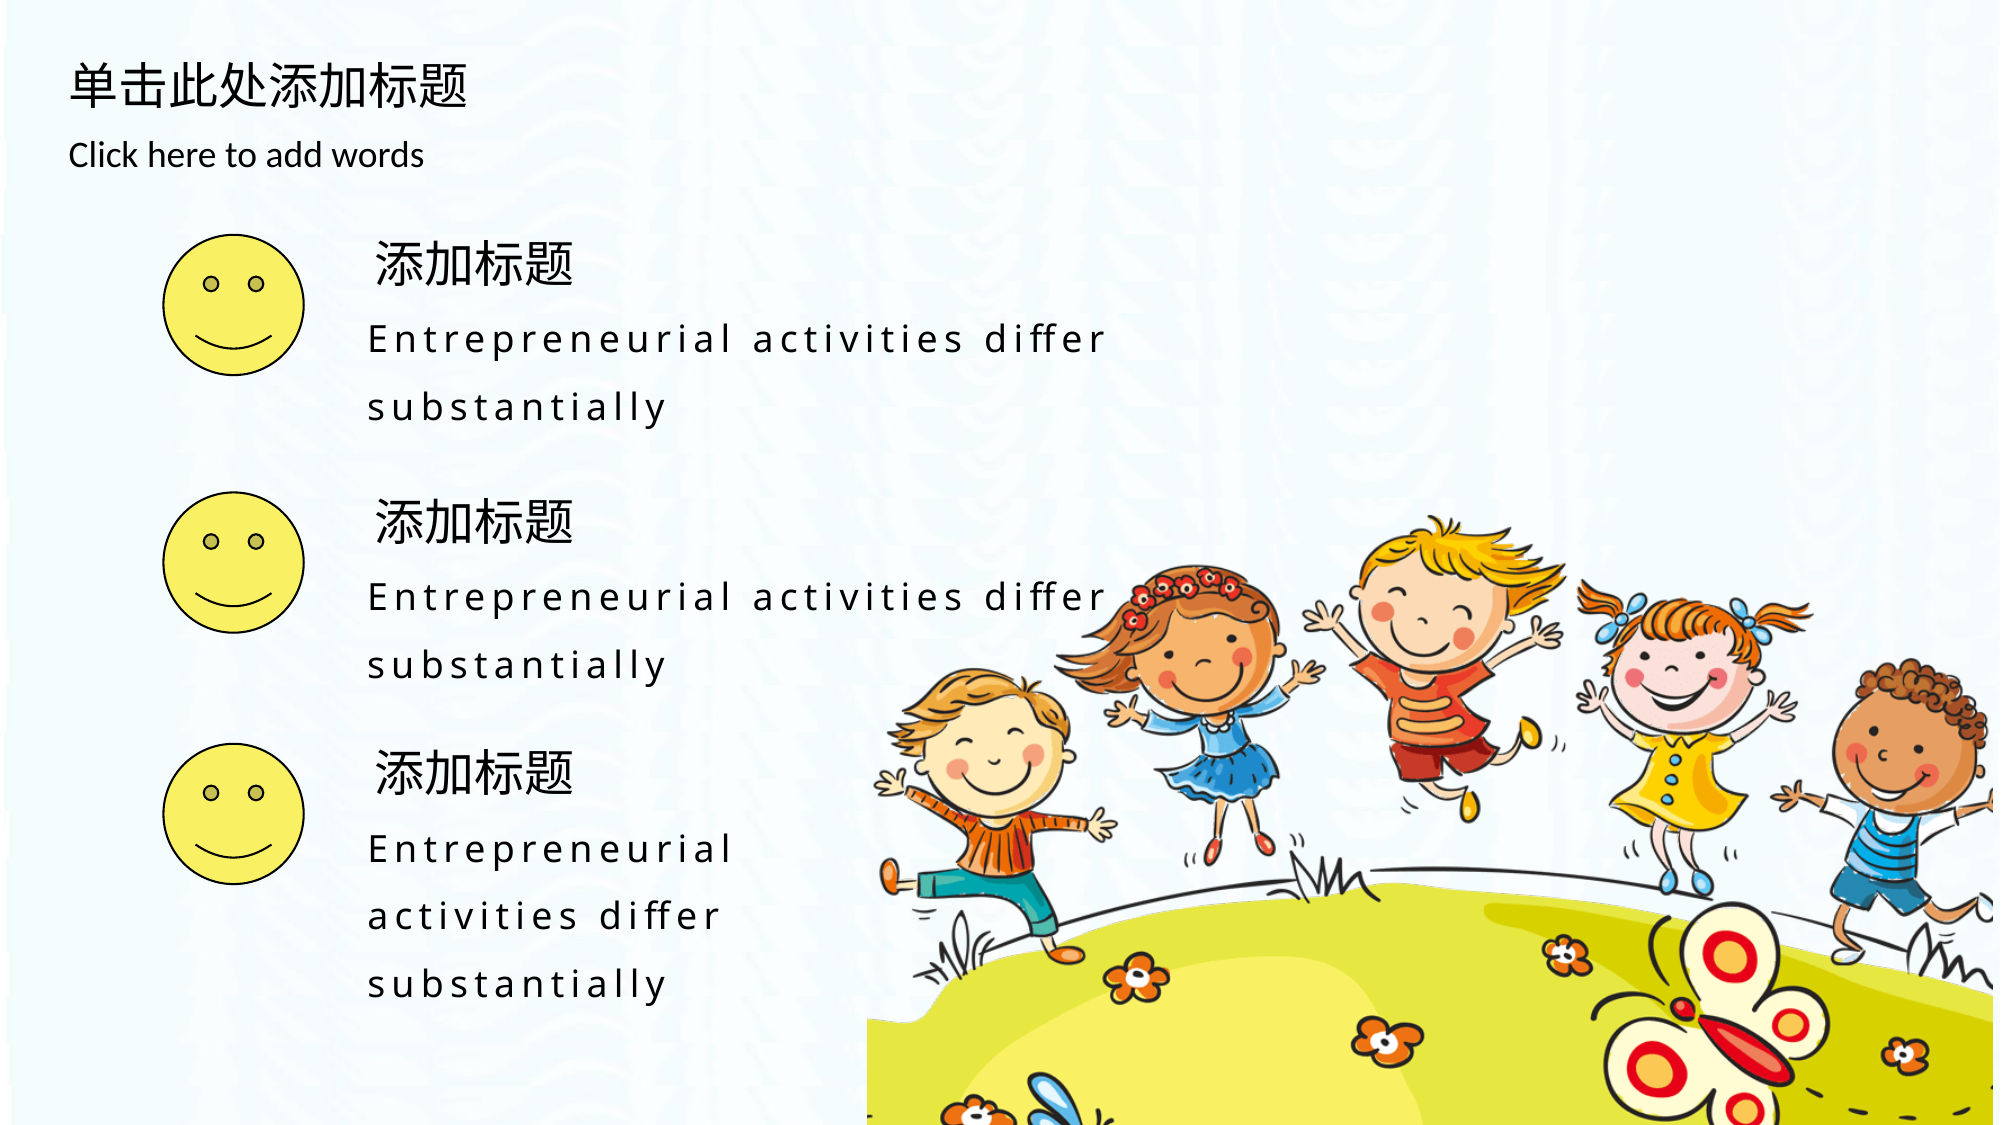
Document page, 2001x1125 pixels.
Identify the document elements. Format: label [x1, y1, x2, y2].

picture [867, 14, 1993, 1125]
text_box [0, 0, 2000, 1125]
